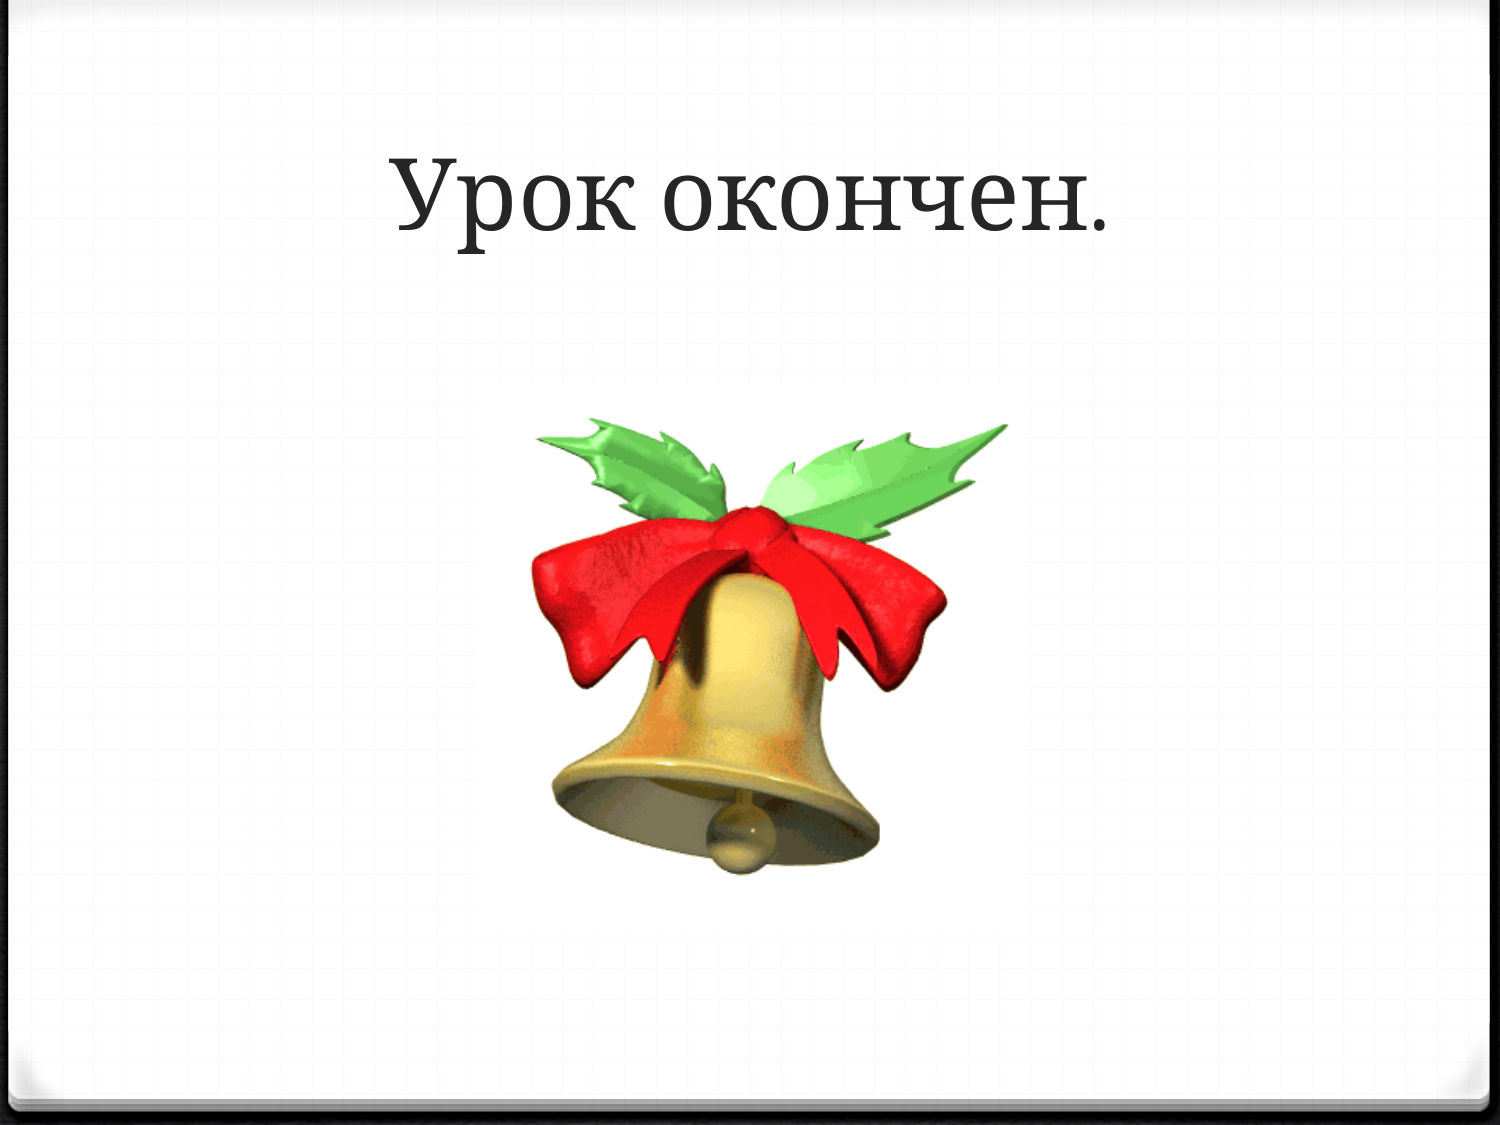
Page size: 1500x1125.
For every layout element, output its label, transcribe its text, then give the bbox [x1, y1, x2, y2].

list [476, 384, 1024, 933]
title Урок окончен. [90, 71, 1410, 309]
picture [0, 0, 1500, 1125]
